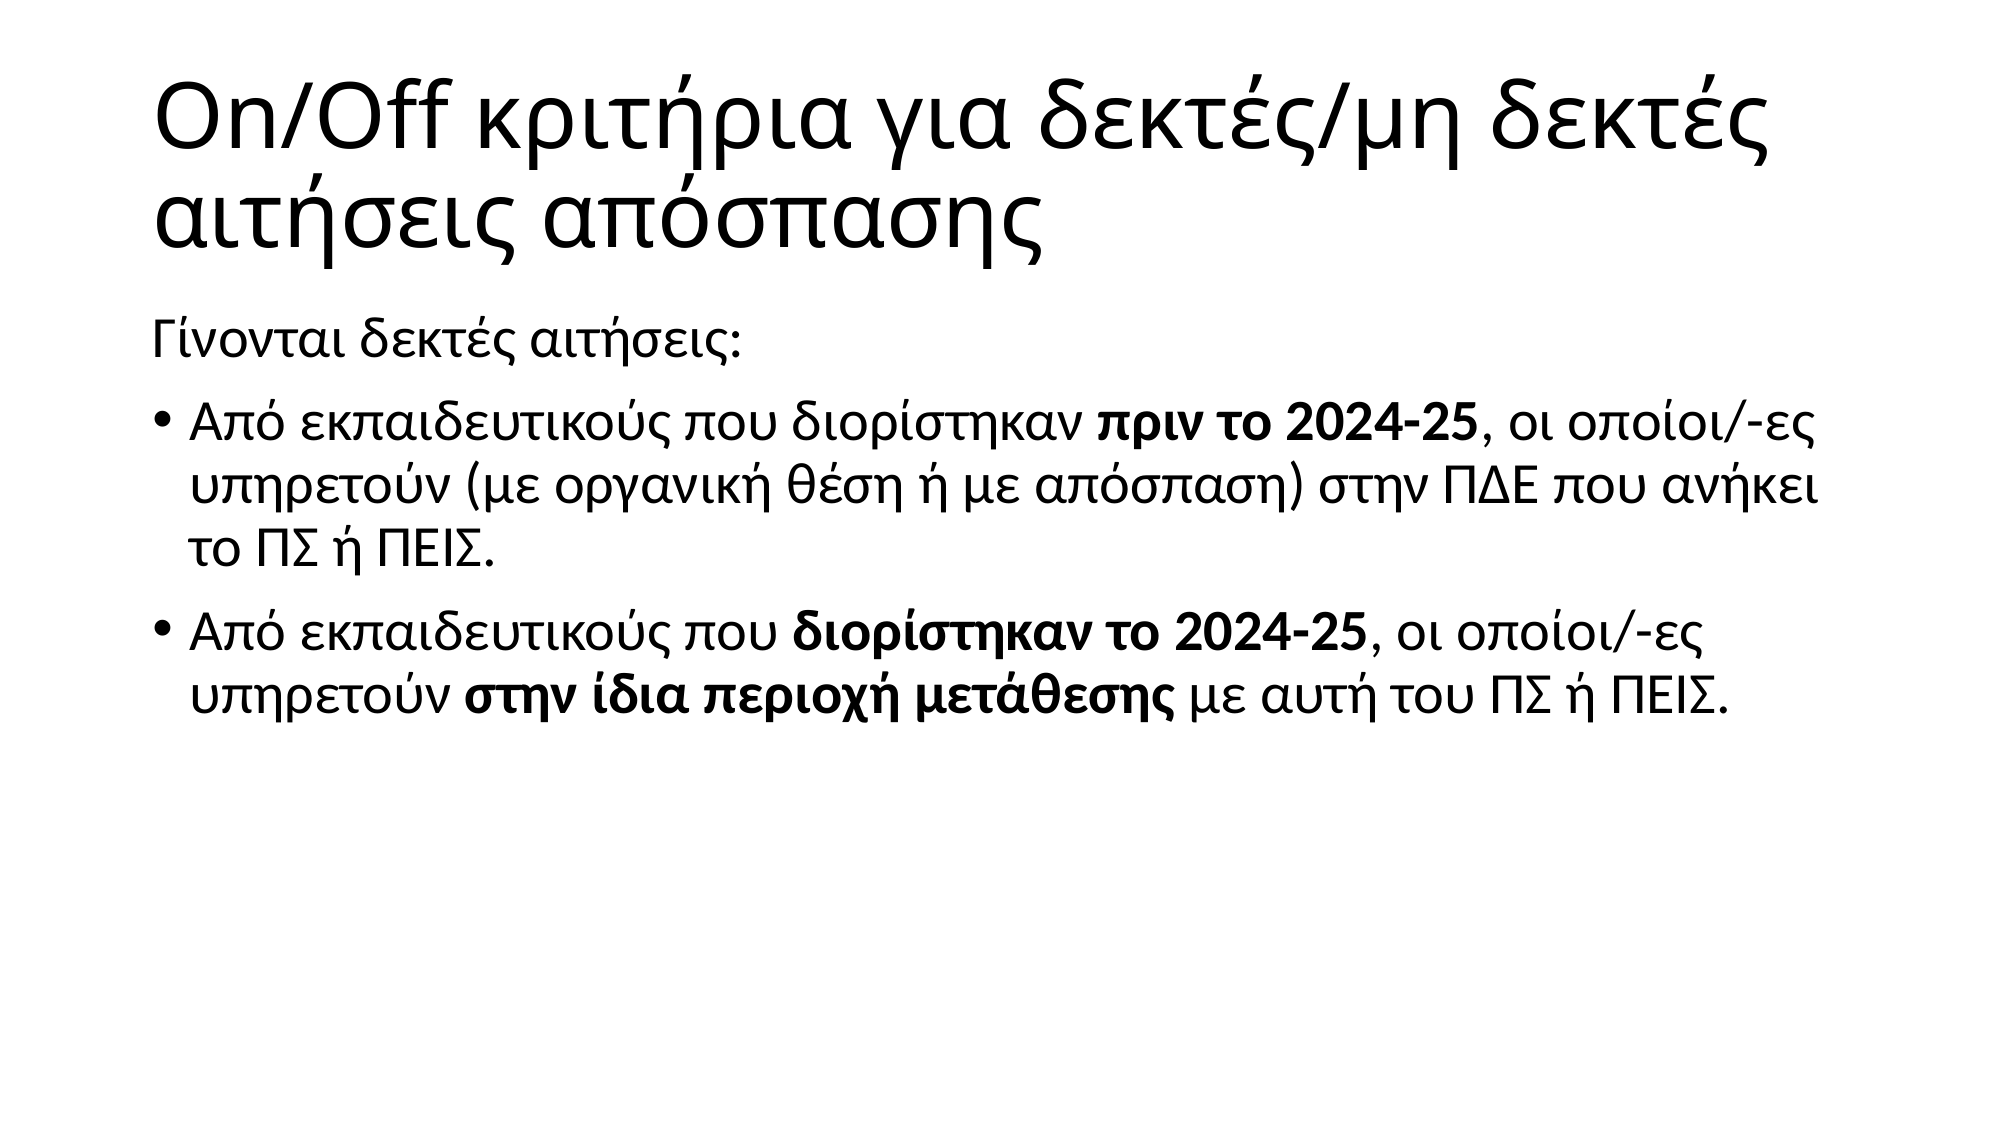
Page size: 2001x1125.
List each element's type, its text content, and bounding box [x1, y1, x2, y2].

list Γίνονται δεκτές αιτήσεις: Από εκπαιδευτικούς που διορίστηκαν πριν το 2024-25, οι οποίοι/-ες υπηρετούν (με οργανική θέση ή με απόσπαση) στην ΠΔΕ που ανήκει το ΠΣ ή ΠΕΙΣ. Από εκπαιδευτικούς που διορίστηκαν το 2024-25, οι οποίοι/-ες υπηρετούν στην ίδια περιοχή μετάθεσης με αυτή του ΠΣ ή ΠΕΙΣ. [137, 299, 1863, 1014]
title On/Off κριτήρια για δεκτές/μη δεκτές αιτήσεις απόσπασης [137, 59, 1863, 278]
